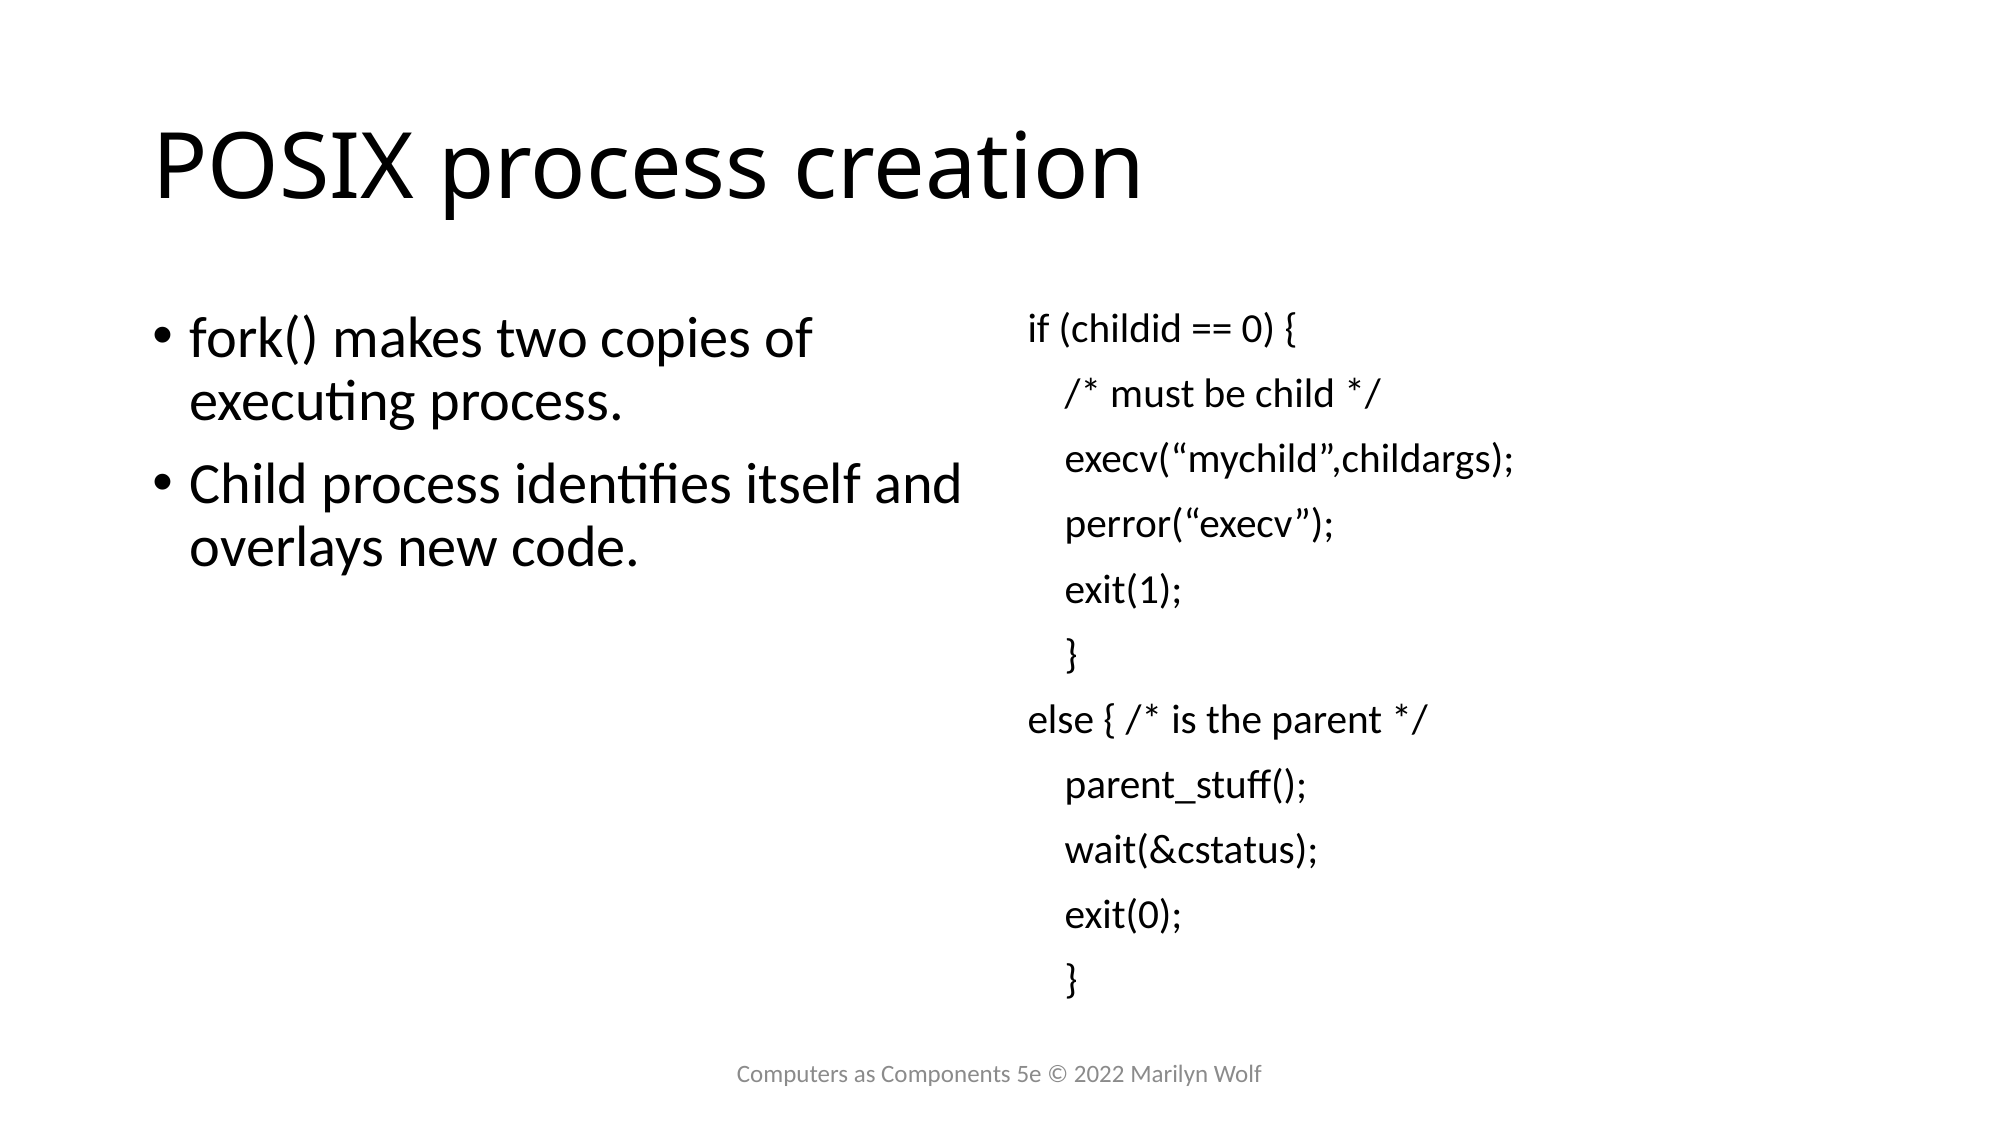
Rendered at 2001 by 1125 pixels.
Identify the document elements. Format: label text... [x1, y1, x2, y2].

list fork() makes two copies of executing process. Child process identifies itself and overlays new code. [137, 299, 988, 1014]
footer Computers as Components 5e © 2022 Marilyn Wolf [662, 1042, 1338, 1103]
title POSIX process creation [137, 59, 1863, 278]
list if (childid == 0) { /* must be child */ execv(“mychild”,childargs); perror(“execv”); exit(1); } else { /* is the parent */ parent_stuff(); wait(&cstatus); exit(0); } [1012, 299, 1863, 1014]
